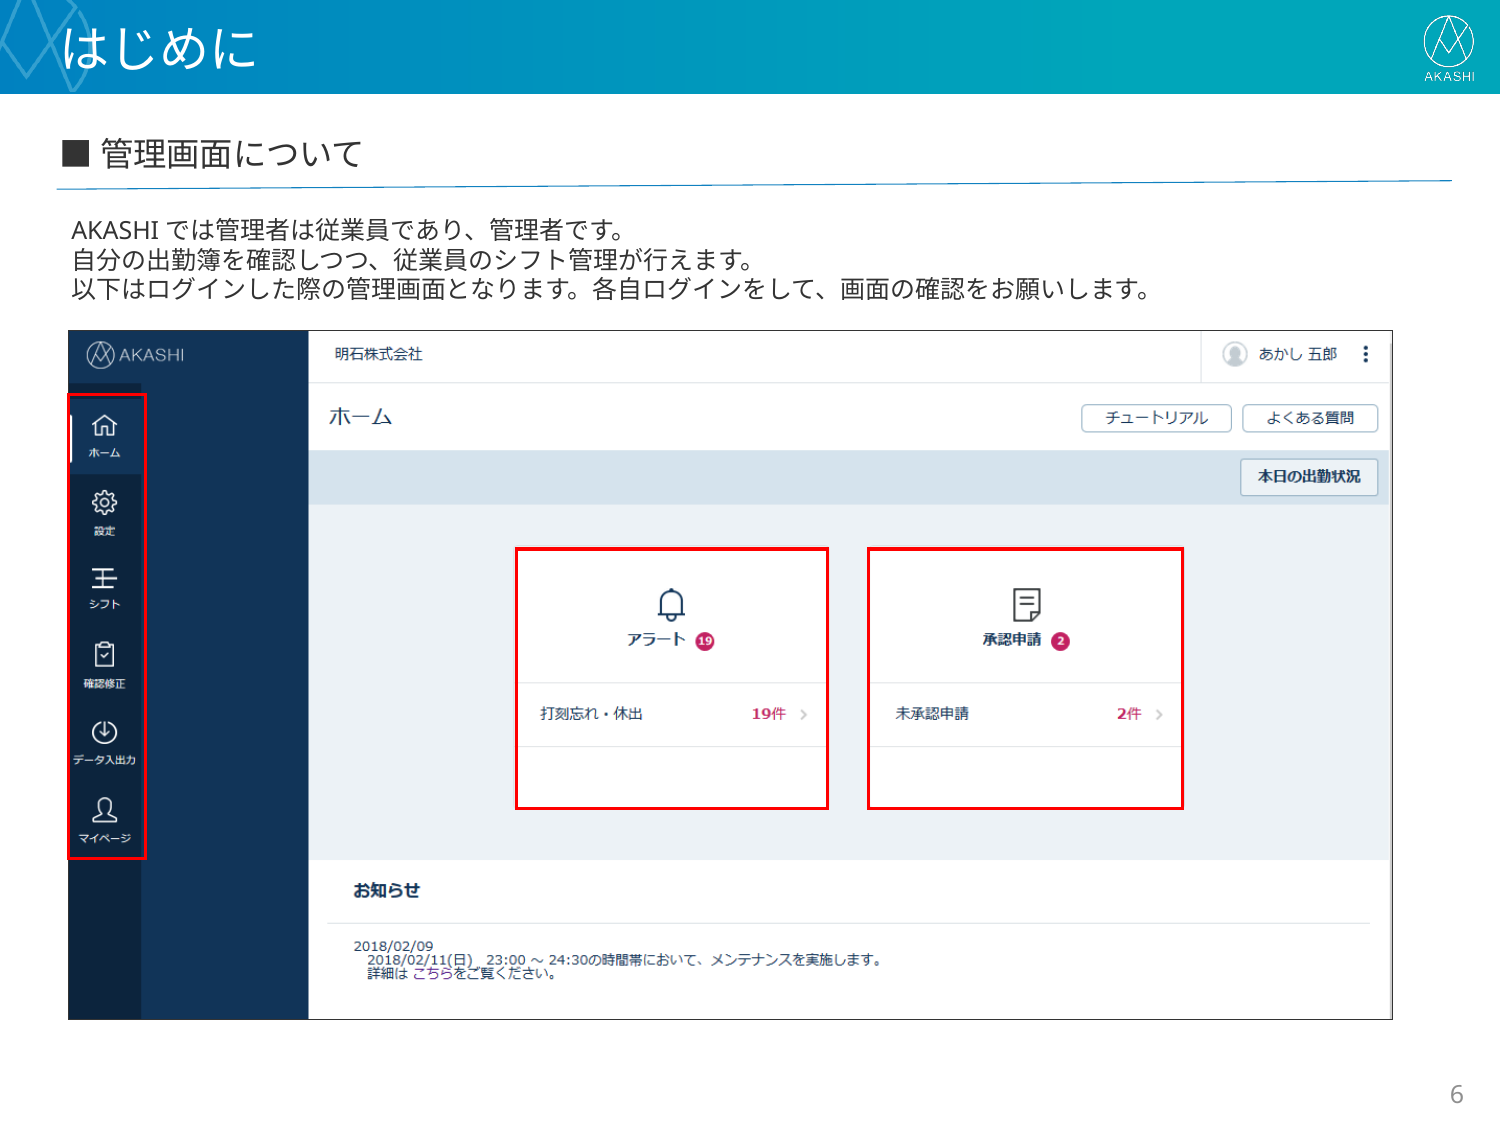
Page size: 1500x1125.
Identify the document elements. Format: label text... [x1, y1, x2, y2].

text_box ■管理画面について [44, 125, 1022, 180]
picture [1416, 7, 1481, 89]
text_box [56, 180, 1452, 190]
slide_number 5 [1141, 1065, 1480, 1125]
text_box AKASHIでは管理者は従業員であり、管理者です。 自分の出勤簿を確認しつつ、従業員のシフト管理が行えます。 以下はログインした際の管理画面となります。各自ログインをして、画面の確認をお願いします。 [56, 206, 1457, 312]
picture [68, 330, 1393, 1020]
title はじめに [44, 0, 1393, 92]
